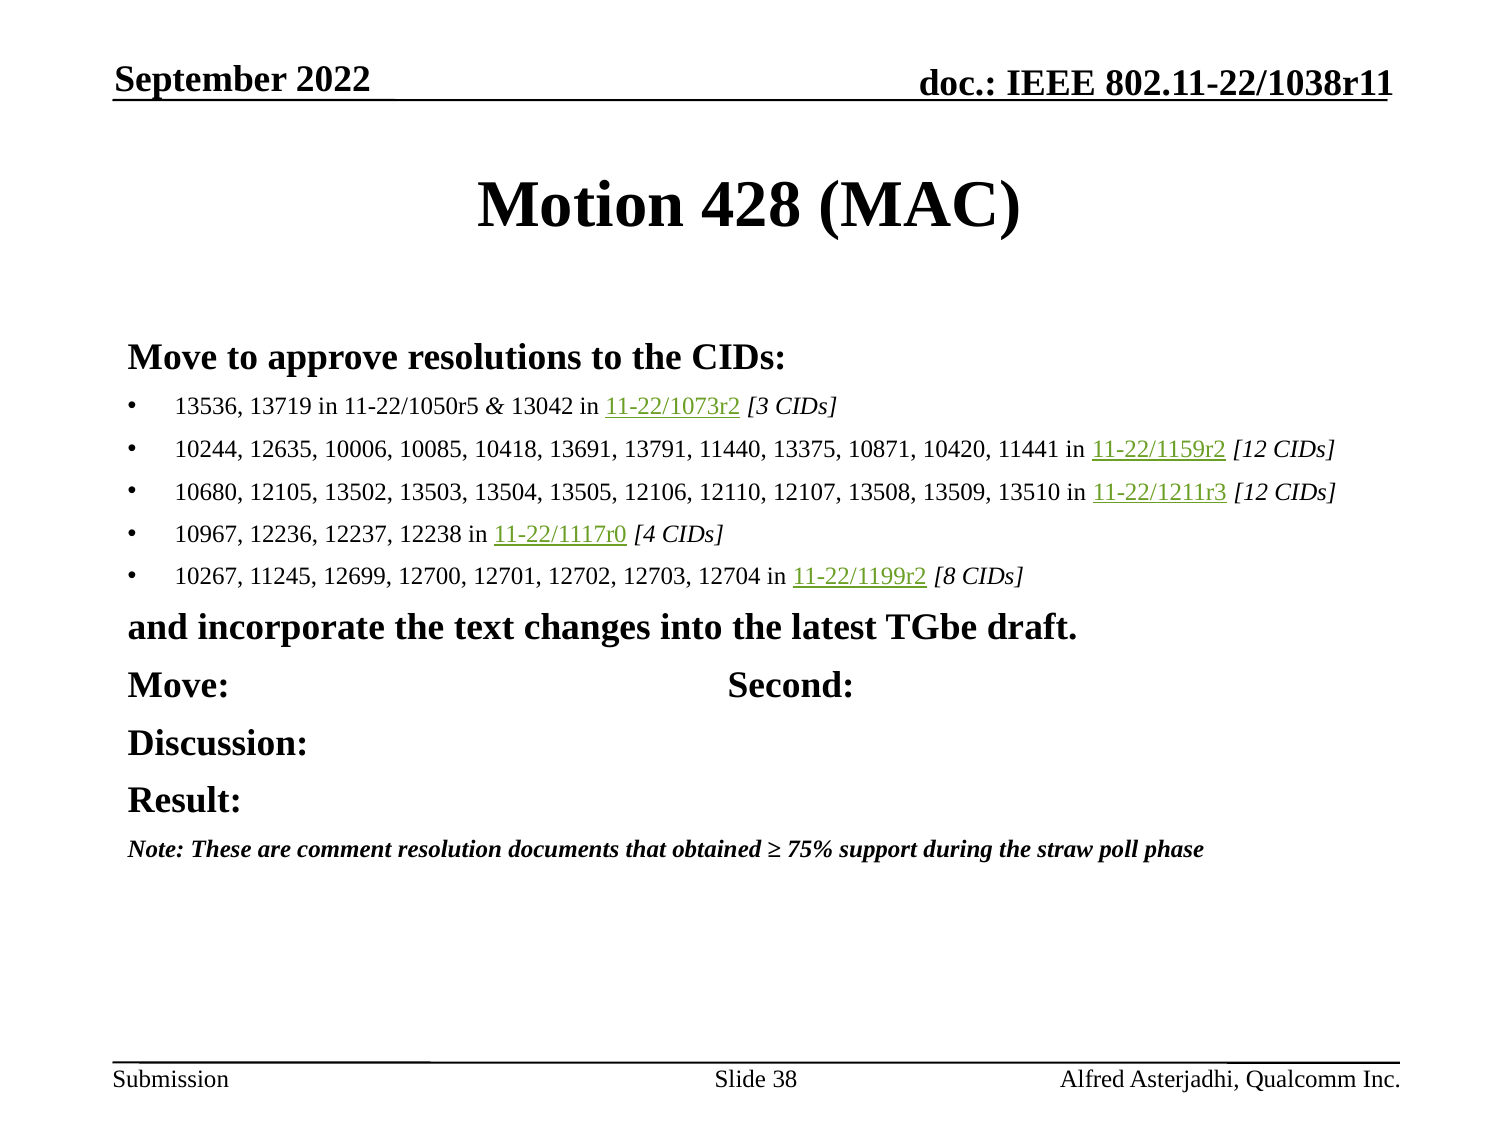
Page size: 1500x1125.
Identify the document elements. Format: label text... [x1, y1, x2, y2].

list Move to approve resolutions to the CIDs: 13536, 13719 in 11-22/1050r5 & 13042 in 11-22/1073r2 [3 CIDs] 10244, 12635, 10006, 10085, 10418, 13691, 13791, 11440, 13375, 10871, 10420, 11441 in 11-22/1159r2 [12 CIDs] 10680, 12105, 13502, 13503, 13504, 13505, 12106, 12110, 12107, 13508, 13509, 13510 in 11-22/1211r3 [12 CIDs] 10967, 12236, 12237, 12238 in 11-22/1117r0 [4 CIDs] 10267, 11245, 12699, 12700, 12701, 12702, 12703, 12704 in 11-22/1199r2 [8 CIDs] and incorporate the text changes into the latest TGbe draft. Move: Second: Discussion: Result: Note: These are comment resolution documents that obtained ≥ 75% support during the straw poll phase [112, 324, 1388, 1063]
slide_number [114, 54, 423, 100]
title Motion 428 (MAC) [112, 112, 1388, 288]
footer Alfred Asterjadhi, Qualcomm Inc. [878, 1061, 1402, 1093]
slide_number Slide 38 [712, 1061, 800, 1123]
